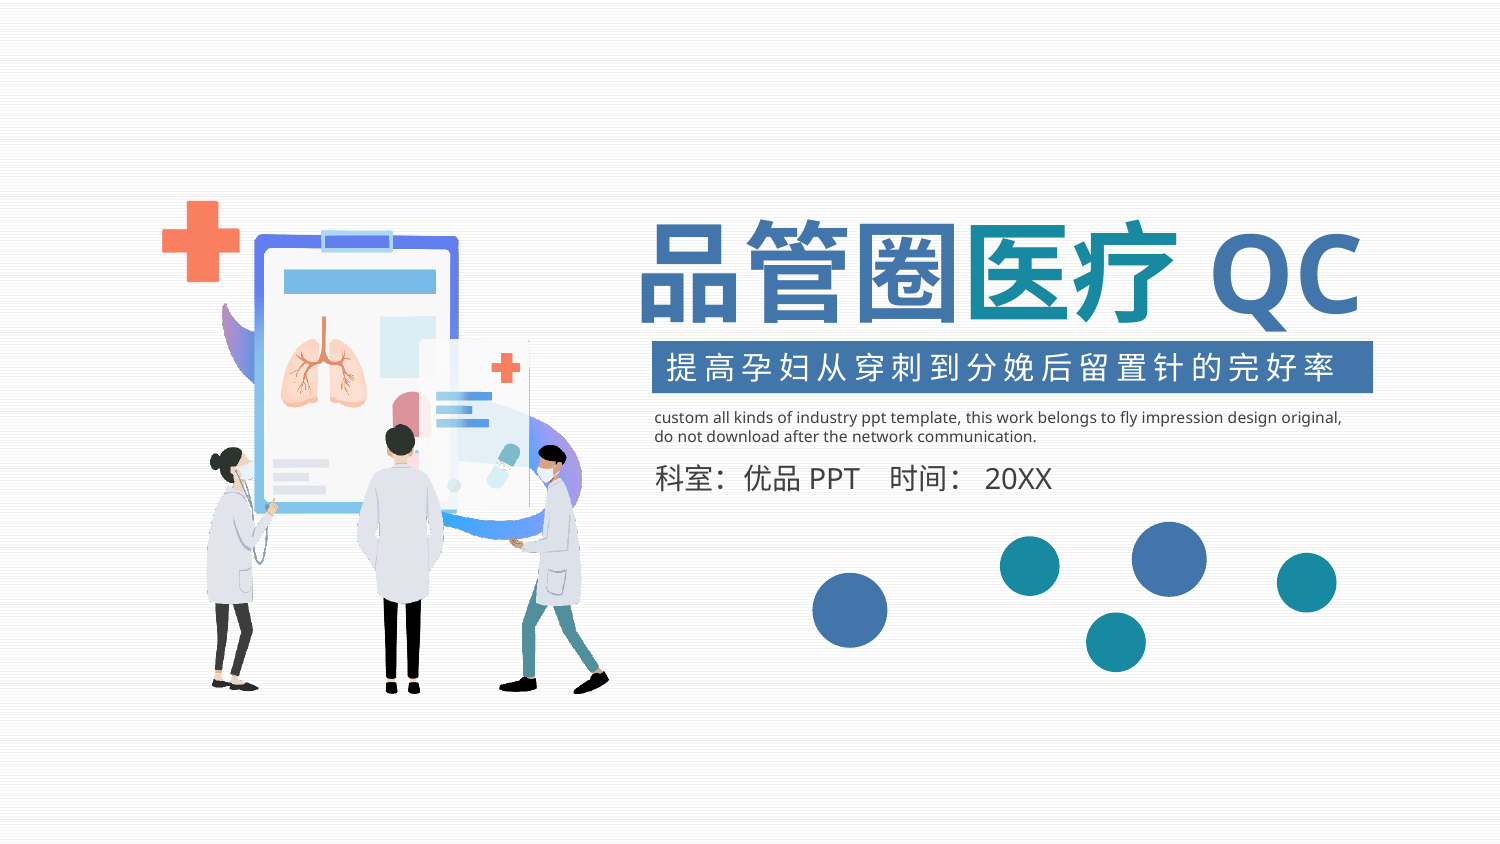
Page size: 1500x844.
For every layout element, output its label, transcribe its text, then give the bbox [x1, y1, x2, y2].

text_box [1130, 520, 1208, 598]
text_box 提高孕妇从穿刺到分娩后留置针的完好率 [674, 341, 1374, 394]
text_box [1085, 611, 1147, 674]
text_box [998, 535, 1061, 597]
text_box [1275, 551, 1338, 614]
text_box custom all kinds of industry ppt template, this work belongs to fly impression design original, do not download after the network communication. [674, 400, 1374, 453]
text_box 品管圈医疗QC [674, 196, 1379, 343]
text_box 科室：优品PPT 时间：20XX [674, 453, 1132, 503]
text_box [811, 571, 889, 649]
picture [48, 137, 674, 763]
